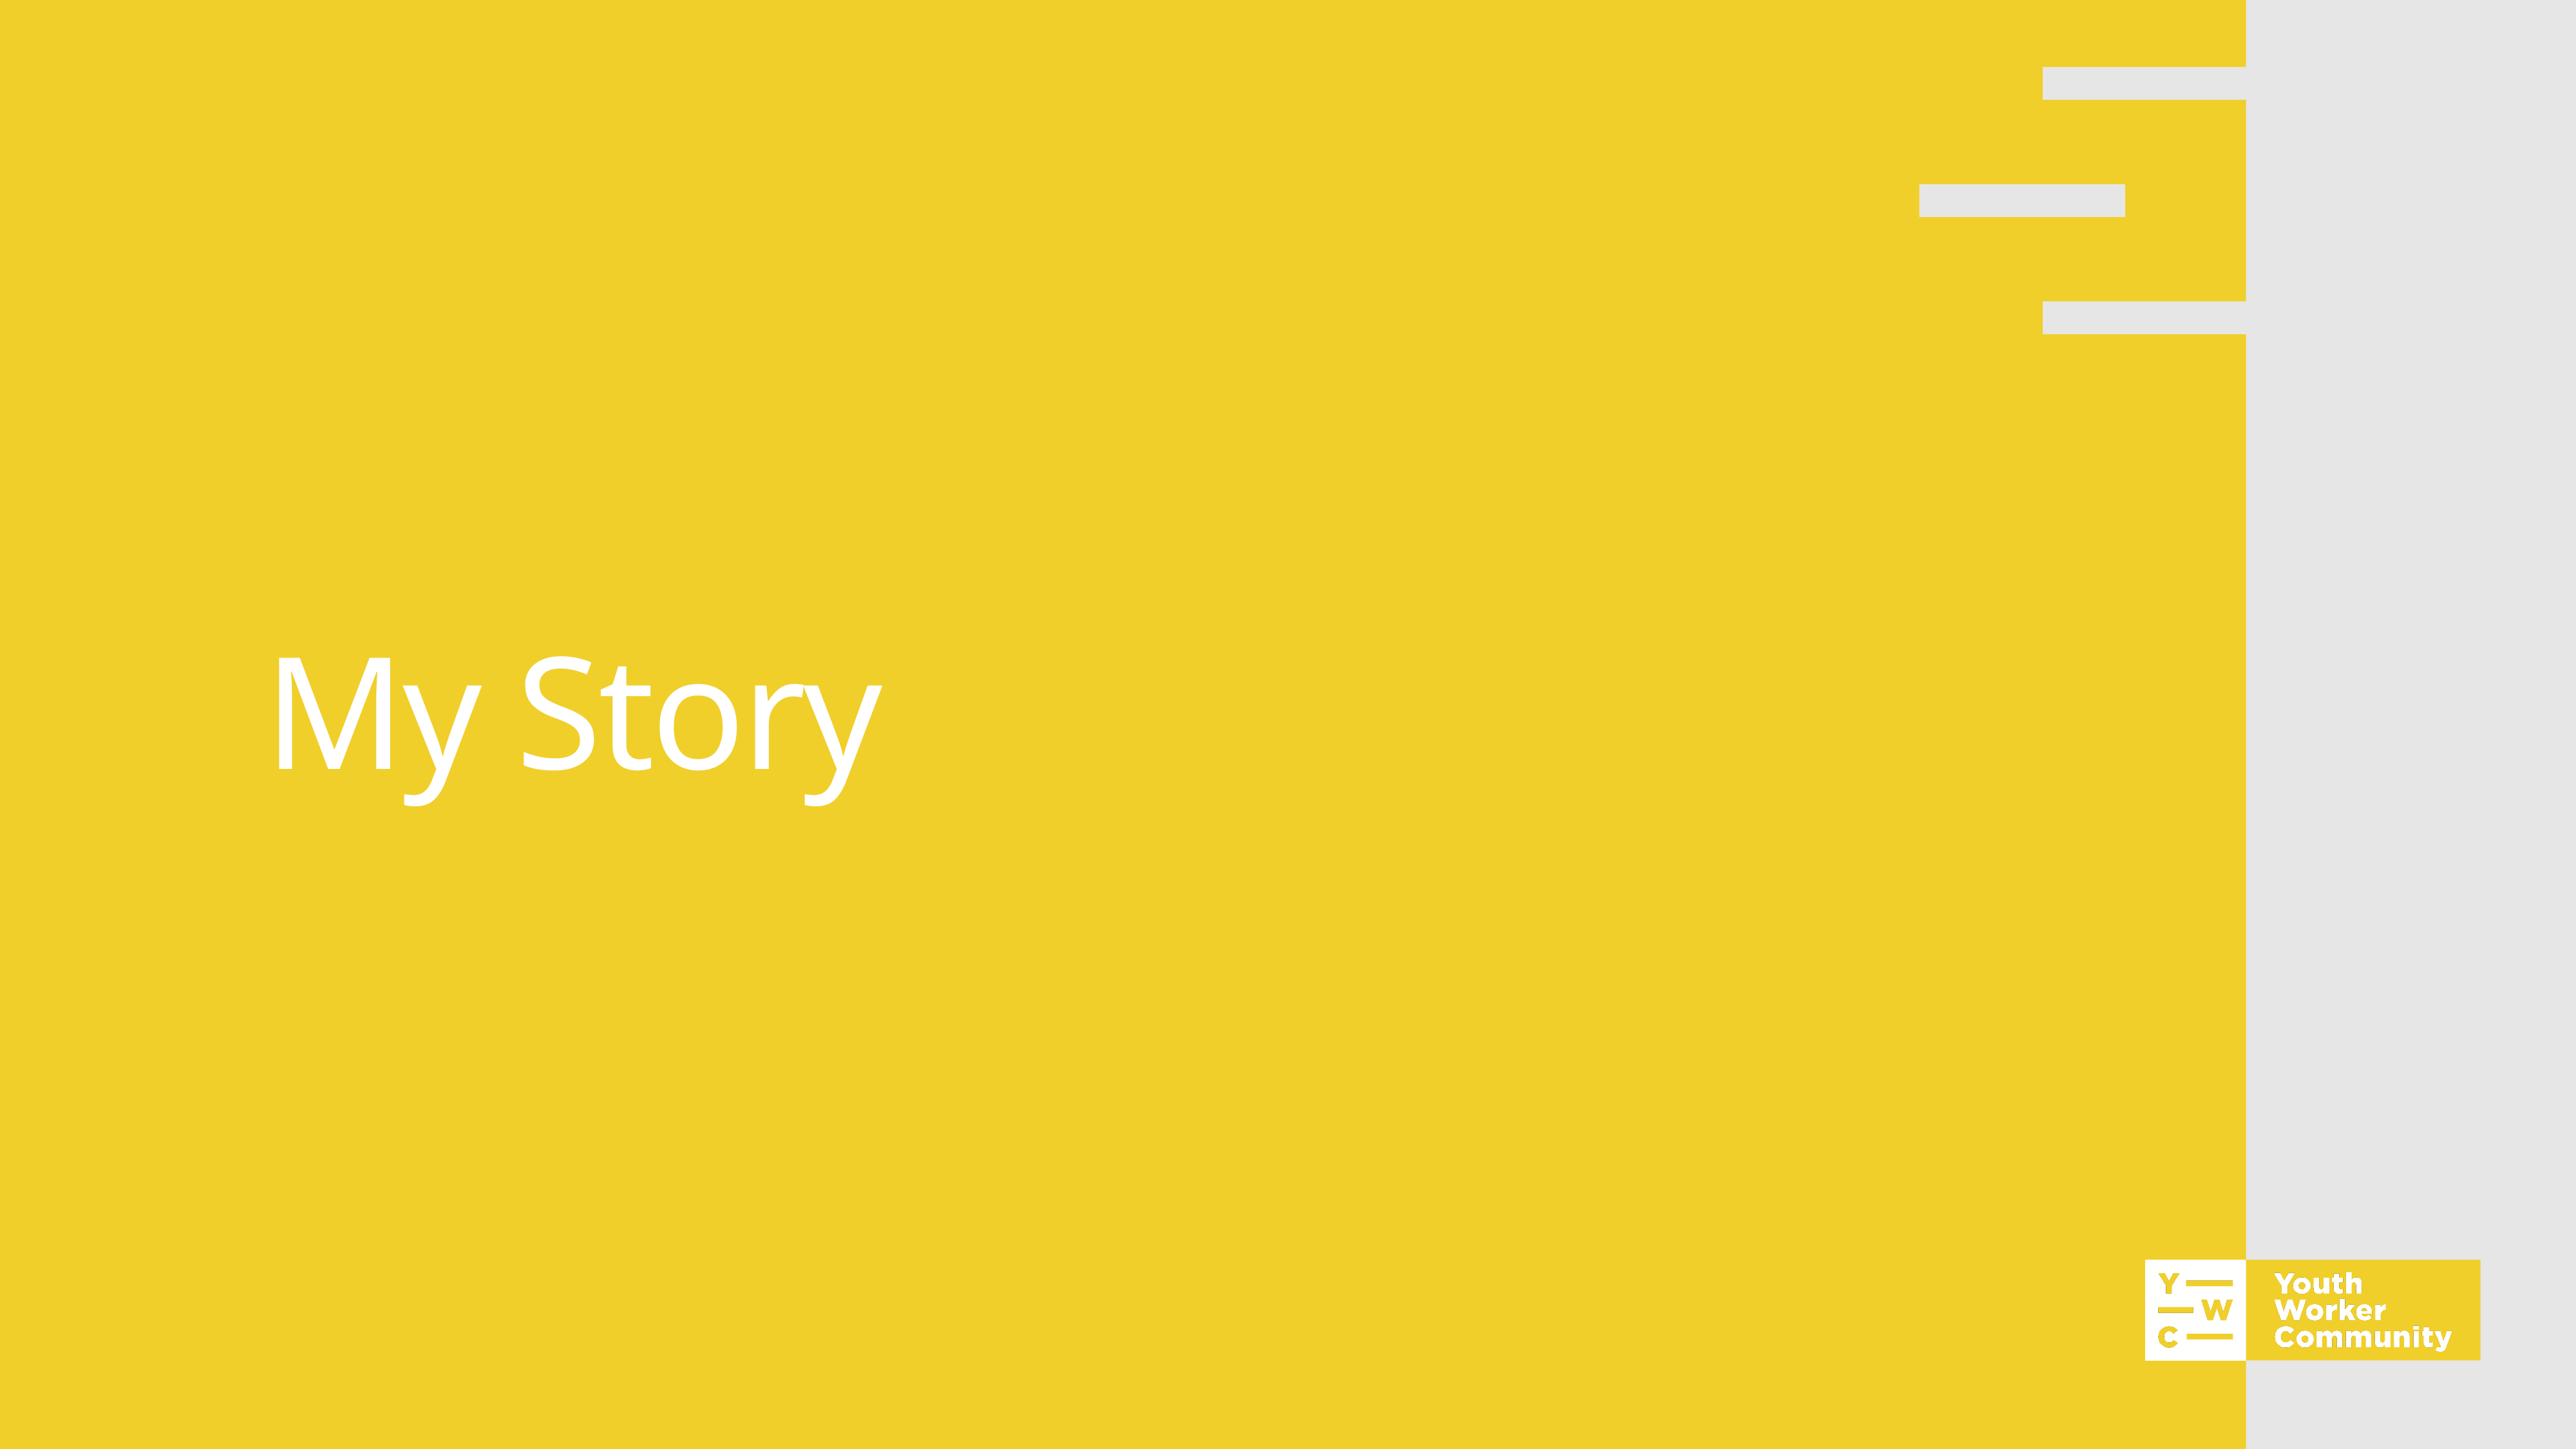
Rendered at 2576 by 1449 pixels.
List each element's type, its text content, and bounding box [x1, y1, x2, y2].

title My Story [258, 478, 1958, 971]
picture [2145, 1260, 2452, 1361]
